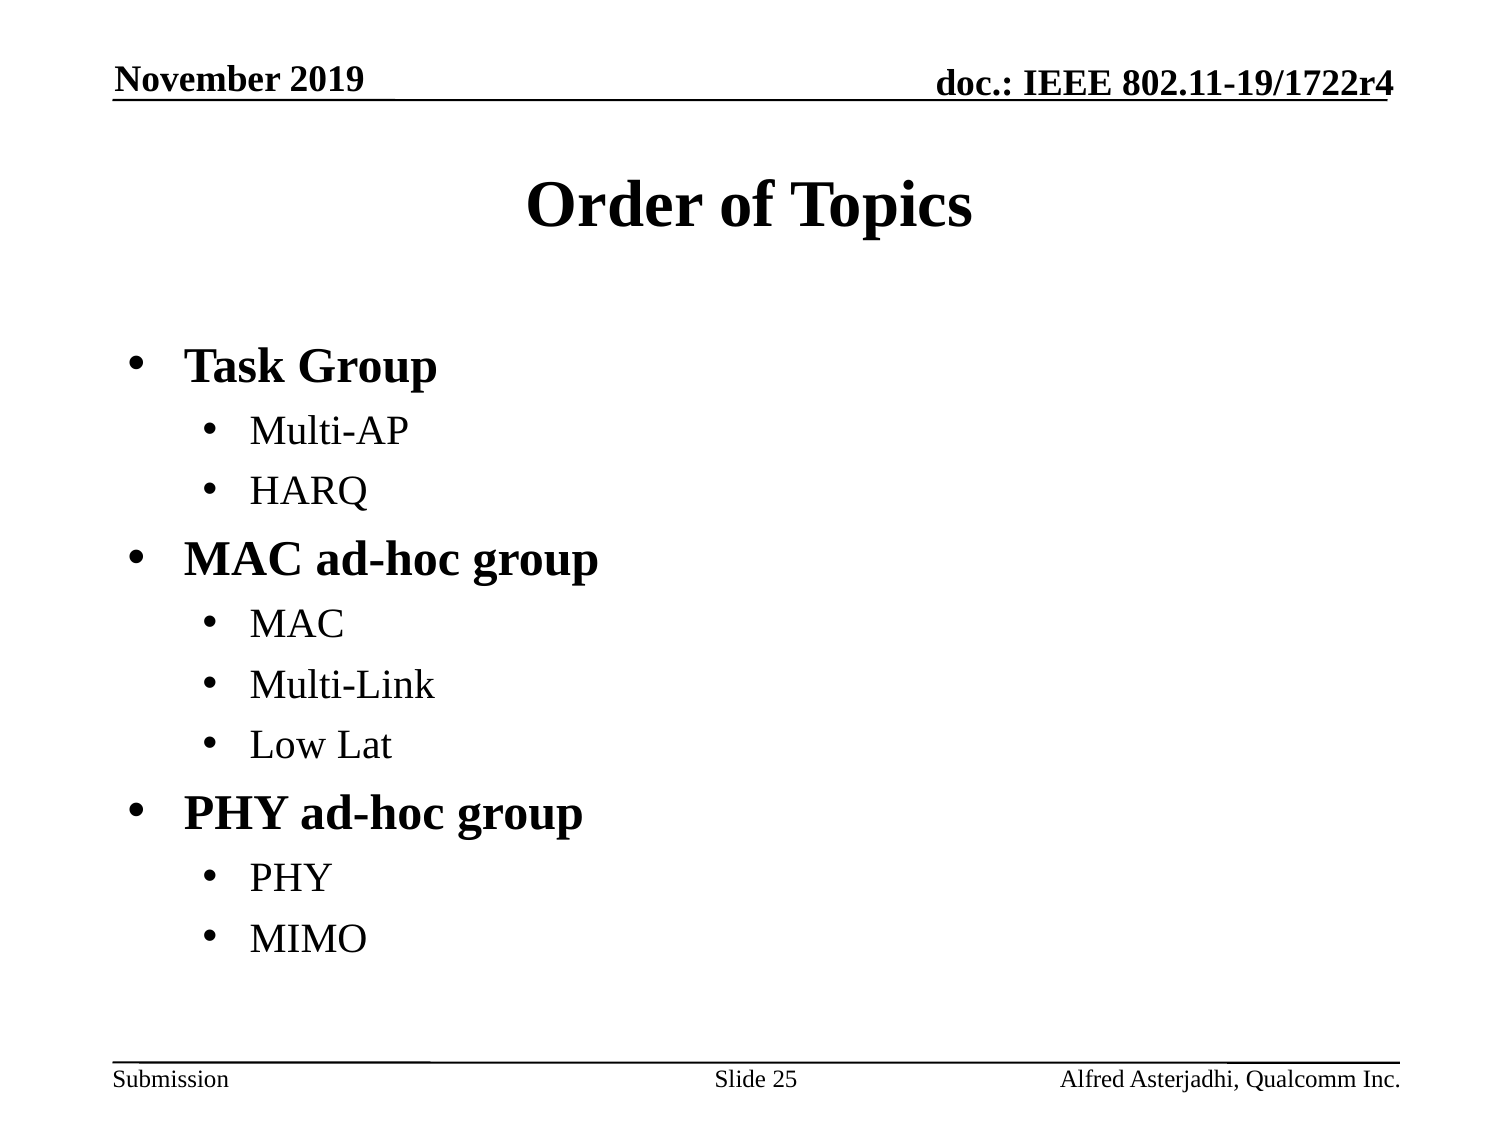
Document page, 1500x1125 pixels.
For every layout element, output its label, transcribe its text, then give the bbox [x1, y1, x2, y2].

slide_number Slide 25 [712, 1061, 800, 1123]
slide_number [114, 54, 423, 100]
list Task Group Multi-AP HARQ MAC ad-hoc group MAC Multi-Link Low Lat PHY ad-hoc group PHY MIMO [112, 324, 1388, 1000]
footer Alfred Asterjadhi, Qualcomm Inc. [878, 1061, 1402, 1093]
title Order of Topics [112, 112, 1388, 288]
